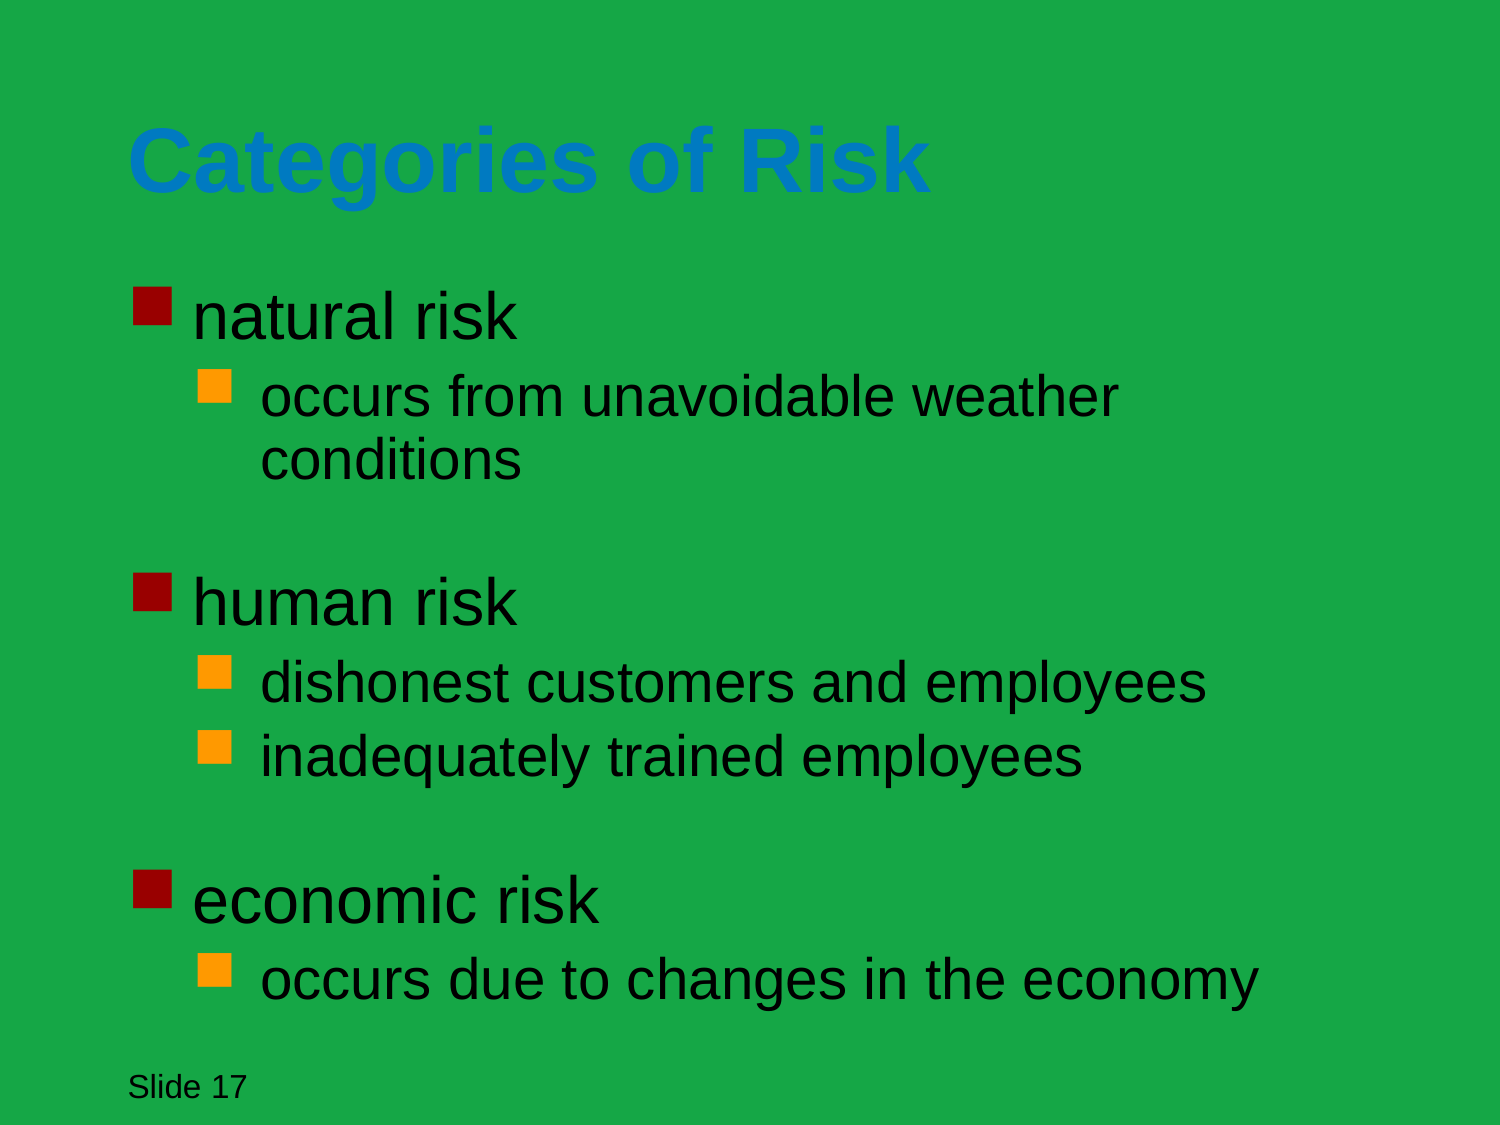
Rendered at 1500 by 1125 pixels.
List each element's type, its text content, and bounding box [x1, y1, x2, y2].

list natural risk occurs from unavoidable weather conditions human risk dishonest customers and employees inadequately trained employees economic risk occurs due to changes in the economy [112, 275, 1388, 1063]
title Categories of Risk [112, 75, 1388, 238]
slide_number Slide 17 [112, 1063, 425, 1113]
